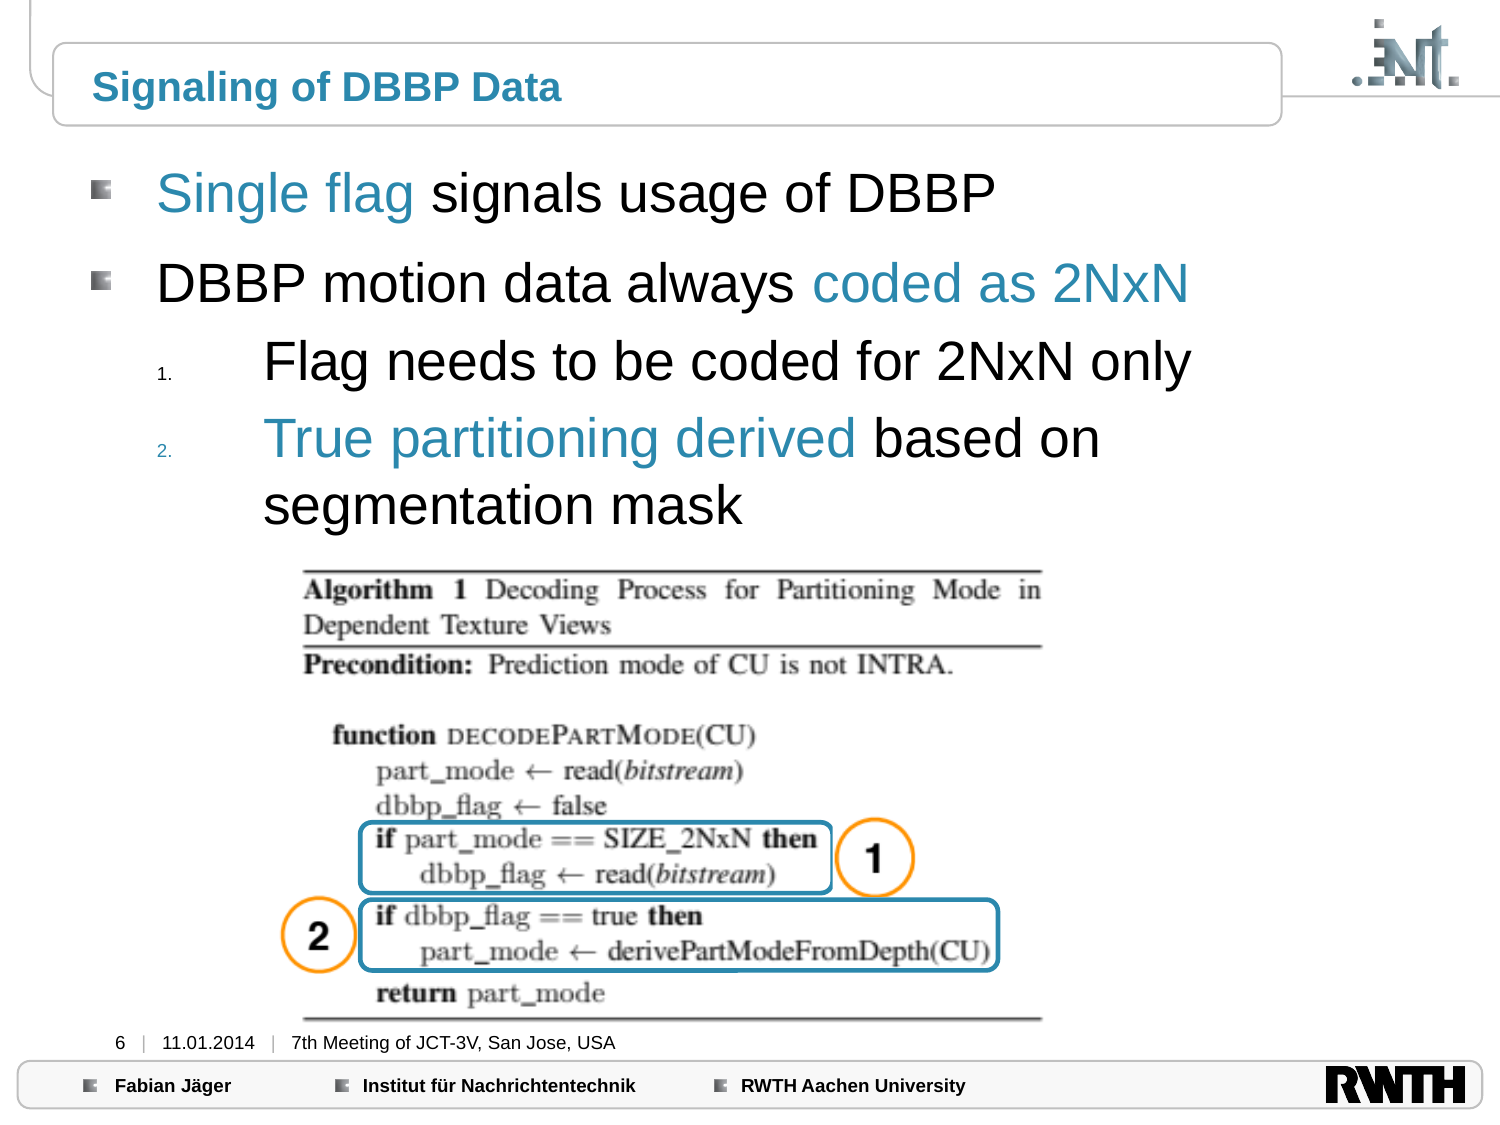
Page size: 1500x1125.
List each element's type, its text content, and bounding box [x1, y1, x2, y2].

picture [335, 1079, 349, 1092]
picture [91, 180, 111, 199]
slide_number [100, 1023, 1471, 1067]
title Signaling of DBBP Data [76, 48, 1412, 120]
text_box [359, 815, 916, 891]
picture [1325, 1067, 1468, 1104]
picture [91, 271, 111, 290]
picture [714, 1079, 727, 1092]
picture [83, 1079, 97, 1092]
list Single flag signals usage of DBBP DBBP motion data always coded as 2NxN Flag needs to be coded for 2NxN only True partitioning derived based on segmentation mask [76, 149, 1427, 551]
picture [1352, 19, 1459, 90]
picture [300, 562, 1046, 1027]
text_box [277, 892, 999, 974]
